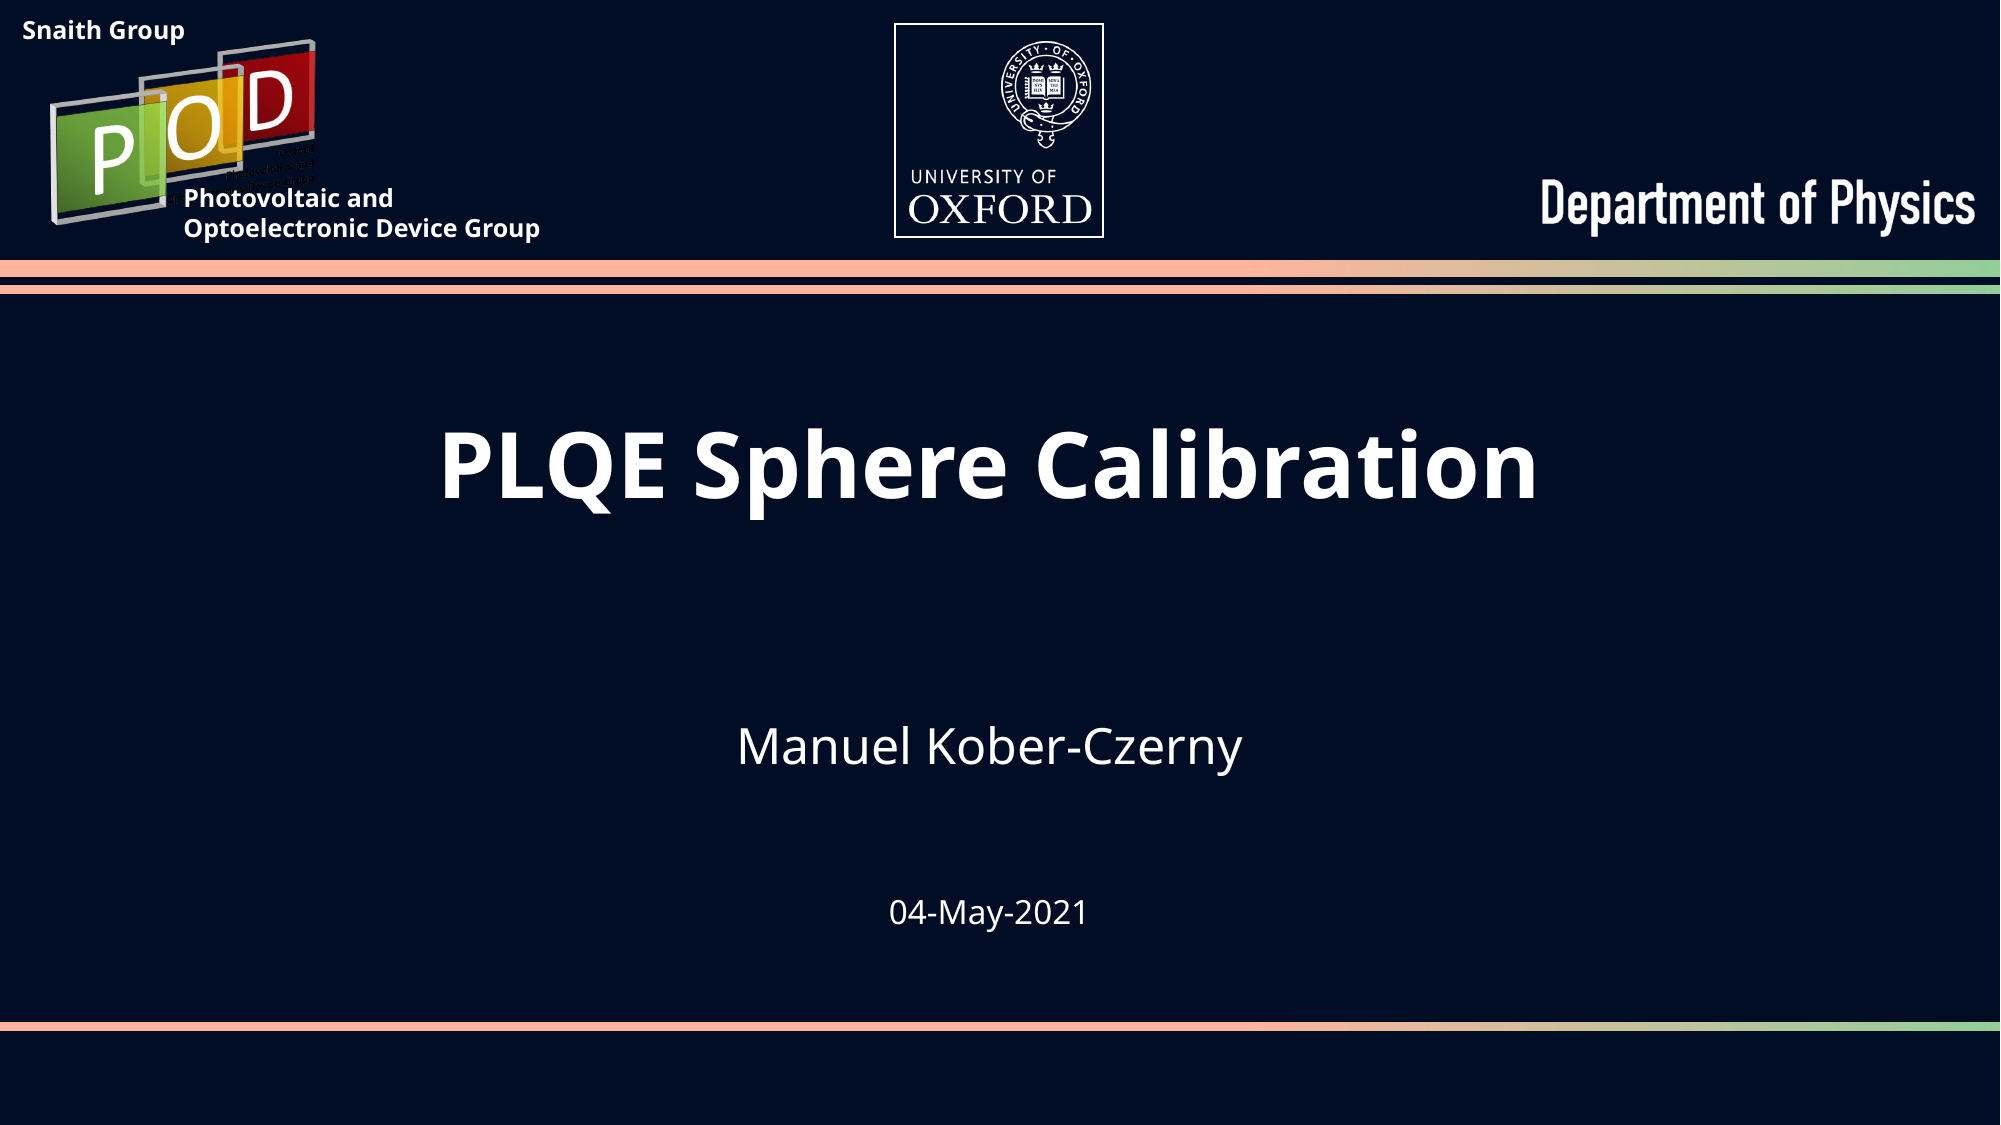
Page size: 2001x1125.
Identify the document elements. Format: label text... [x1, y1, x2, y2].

list 04-May-2021 [229, 867, 1750, 962]
subtitle Manuel Kober-Czerny [229, 688, 1750, 809]
picture [49, 38, 320, 226]
picture [1534, 166, 1981, 246]
picture [896, 26, 1102, 236]
picture [890, 26, 1110, 246]
title PLQE Sphere Calibration [229, 357, 1750, 581]
